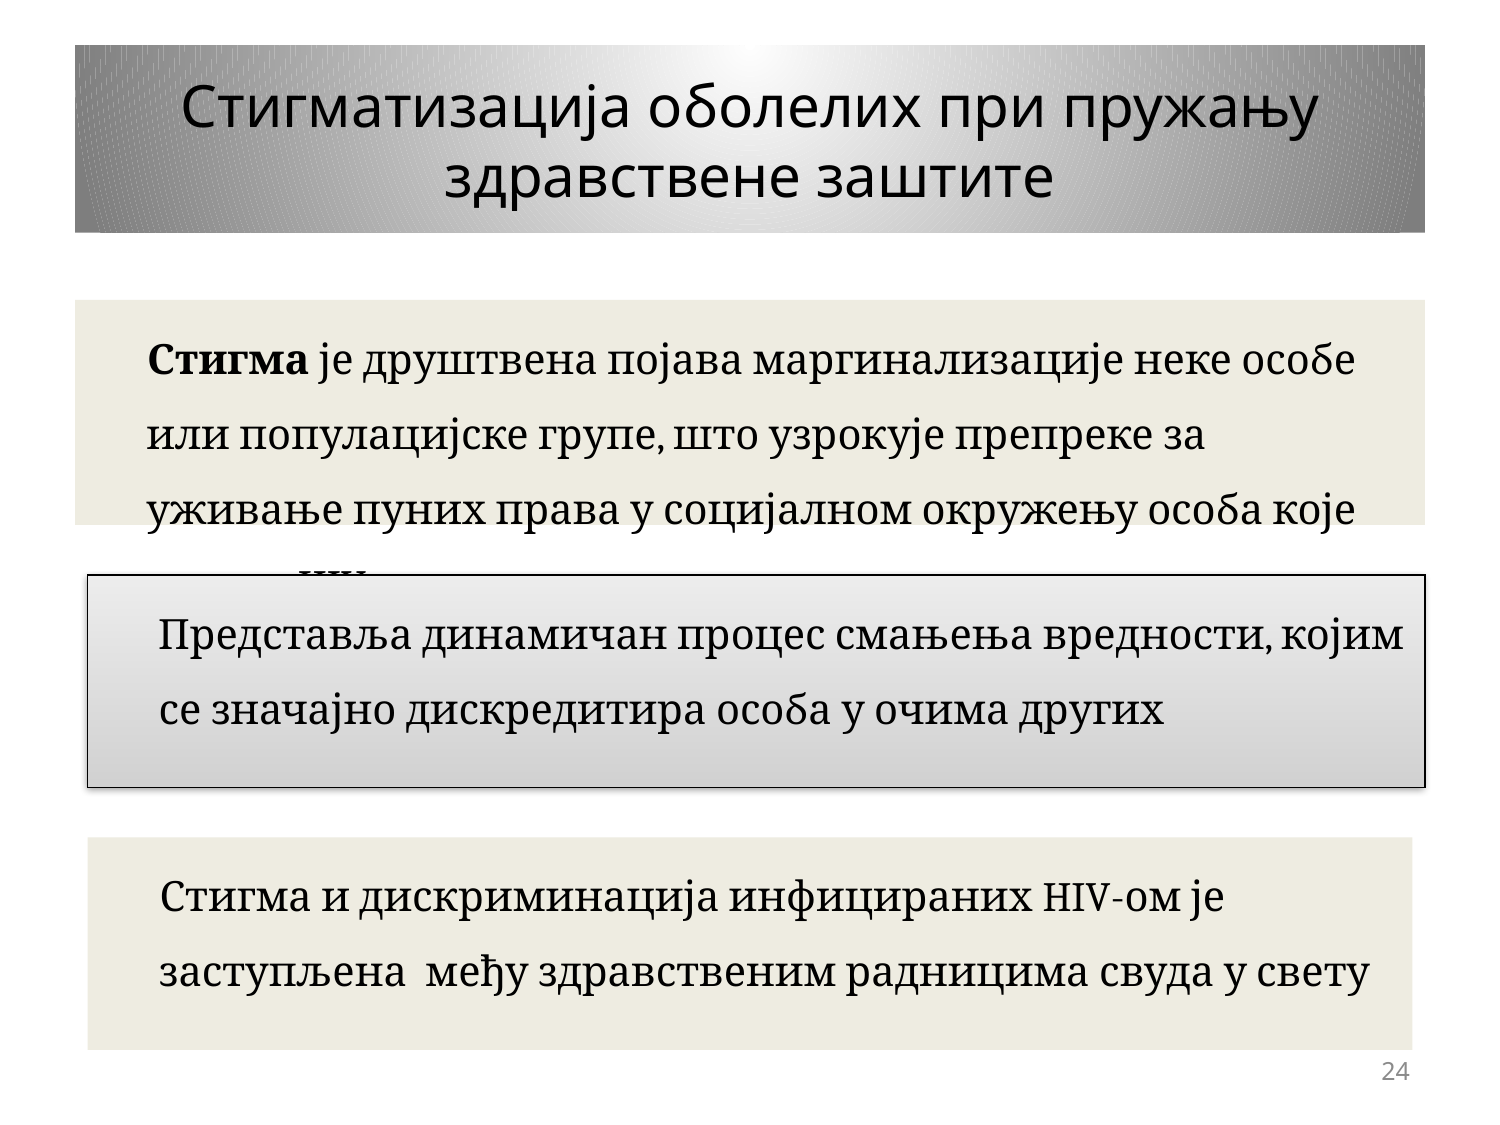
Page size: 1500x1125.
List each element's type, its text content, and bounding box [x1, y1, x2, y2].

text_box Стигма и дискриминација инфицираних HIV-ом је заступљена међу здравственим радницима свуда у свету [87, 837, 1413, 1050]
list Стигма је друштвена појава маргинализације неке особе или популацијске групе, што узрокује препреке за уживање пуних права у социјалном окружењу особа које живе с HIV-ом [74, 299, 1426, 526]
title Стигматизација оболелих при пружању здравствене заштите [74, 44, 1426, 233]
list Представља динамичан процес смањења вредности, којим се значајно дискредитира особа у очима других [87, 574, 1426, 788]
slide_number 24 [1074, 1042, 1425, 1103]
